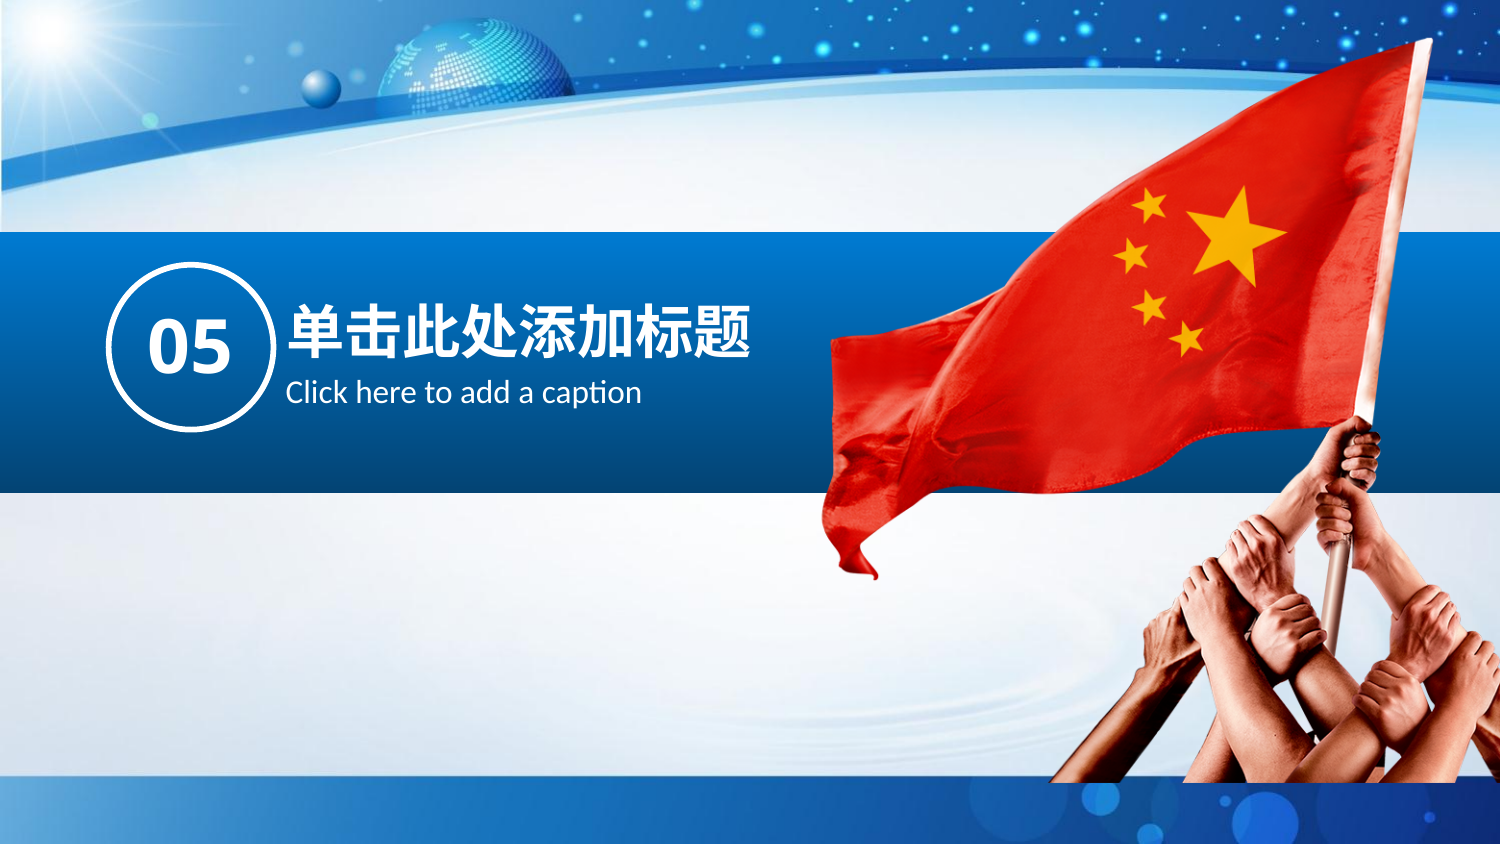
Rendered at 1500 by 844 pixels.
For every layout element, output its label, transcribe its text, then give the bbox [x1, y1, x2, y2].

text_box 单击此处添加标题 [271, 288, 727, 362]
text_box [0, 231, 727, 495]
text_box 05 [133, 291, 249, 397]
text_box Click here to add a caption [270, 362, 727, 418]
picture [0, 0, 1500, 844]
text_box [106, 262, 276, 432]
